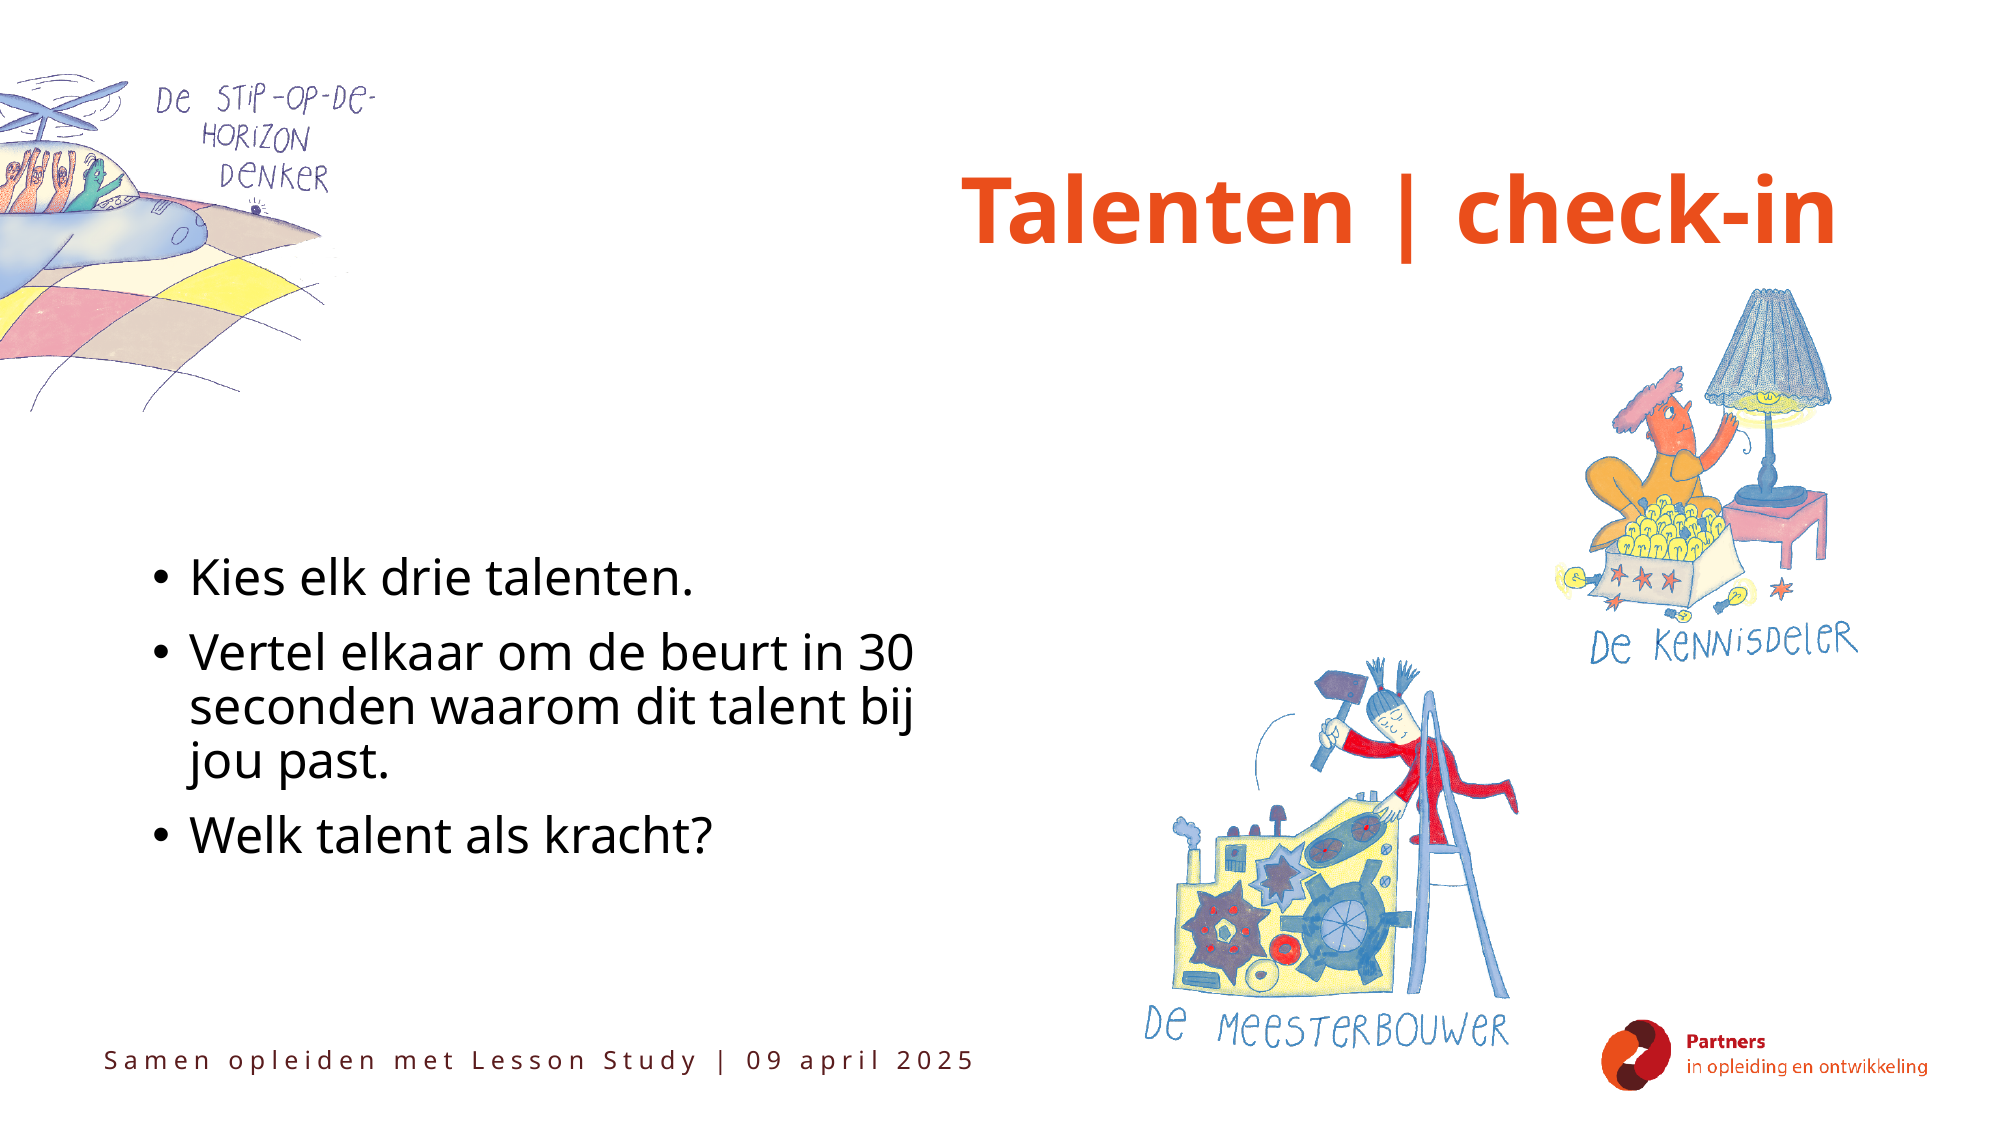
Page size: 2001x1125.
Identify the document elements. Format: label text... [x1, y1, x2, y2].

text_box Samen opleiden met Lesson Study | 09 april 2025 [88, 1026, 1000, 1098]
picture [1108, 222, 1950, 1062]
picture [1601, 1019, 1928, 1091]
list Kies elk drie talenten. Vertel elkaar om de beurt in 30 seconden waarom dit talent bij jou past. Welk talent als kracht? [137, 545, 1000, 1014]
picture [0, 32, 380, 413]
title Talenten | check-in [380, 165, 1856, 263]
